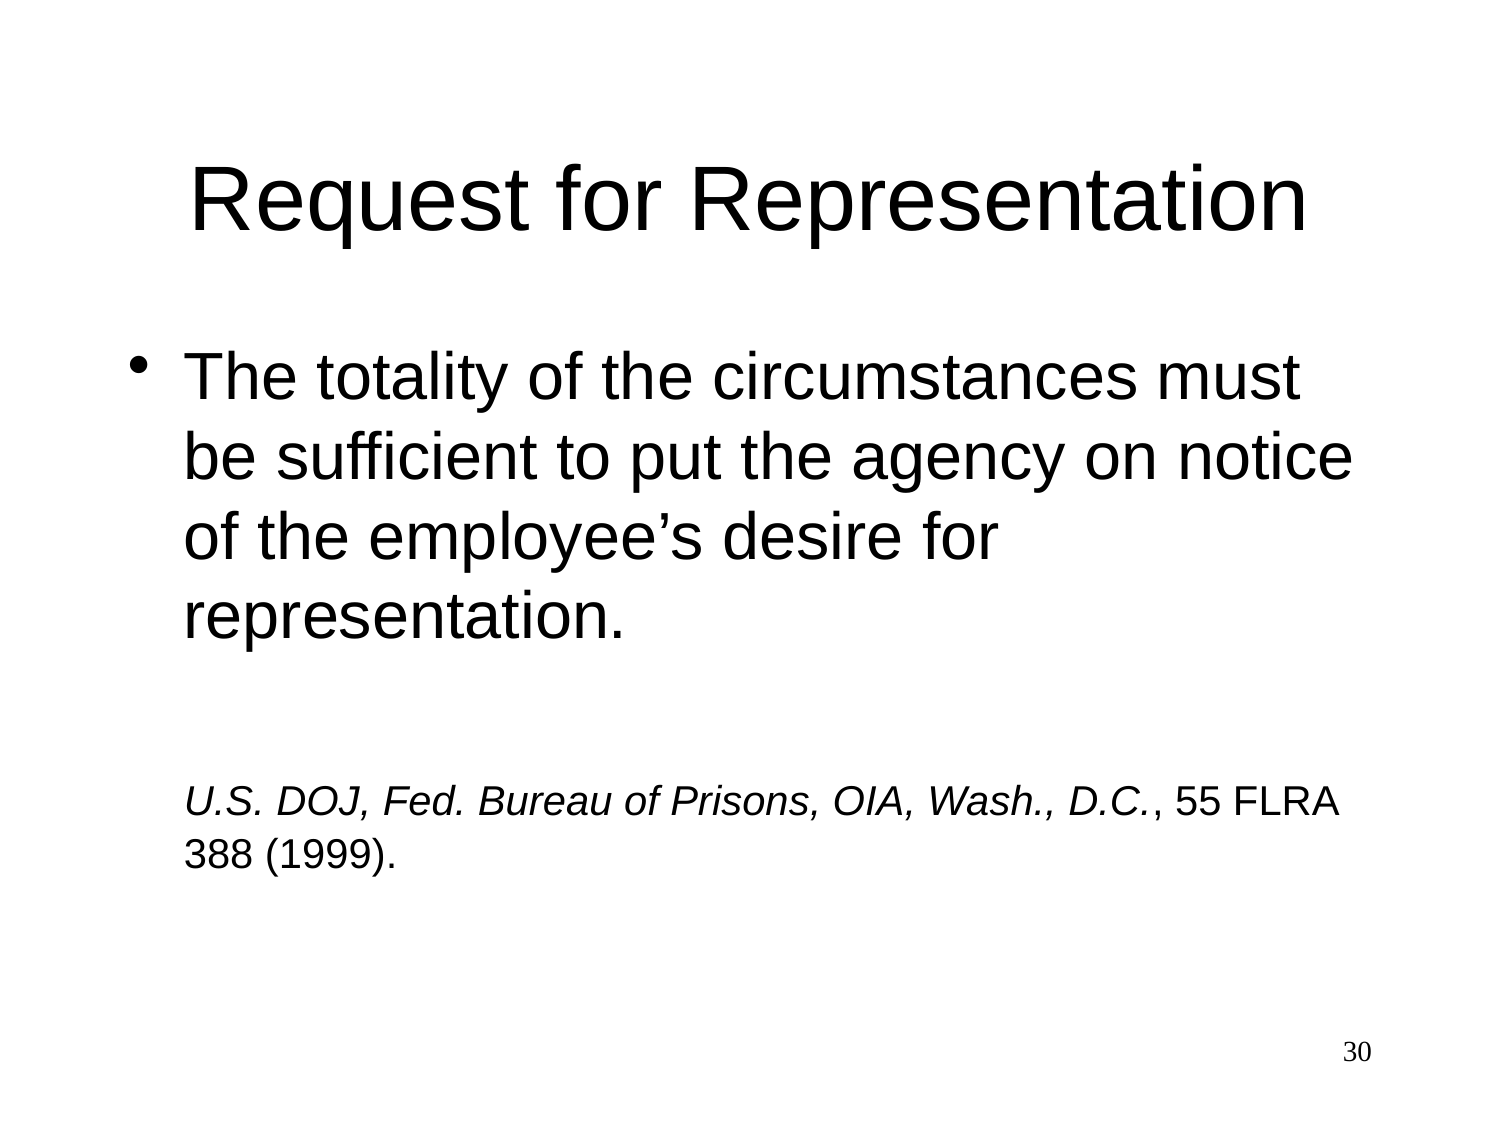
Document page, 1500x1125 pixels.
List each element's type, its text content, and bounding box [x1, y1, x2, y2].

list The totality of the circumstances must be sufficient to put the agency on notice of the employee’s desire for representation. U.S. DOJ, Fed. Bureau of Prisons, OIA, Wash., D.C., 55 FLRA 388 (1999). [112, 324, 1388, 1001]
slide_number 30 [1074, 1024, 1388, 1101]
title Request for Representation [112, 99, 1388, 288]
